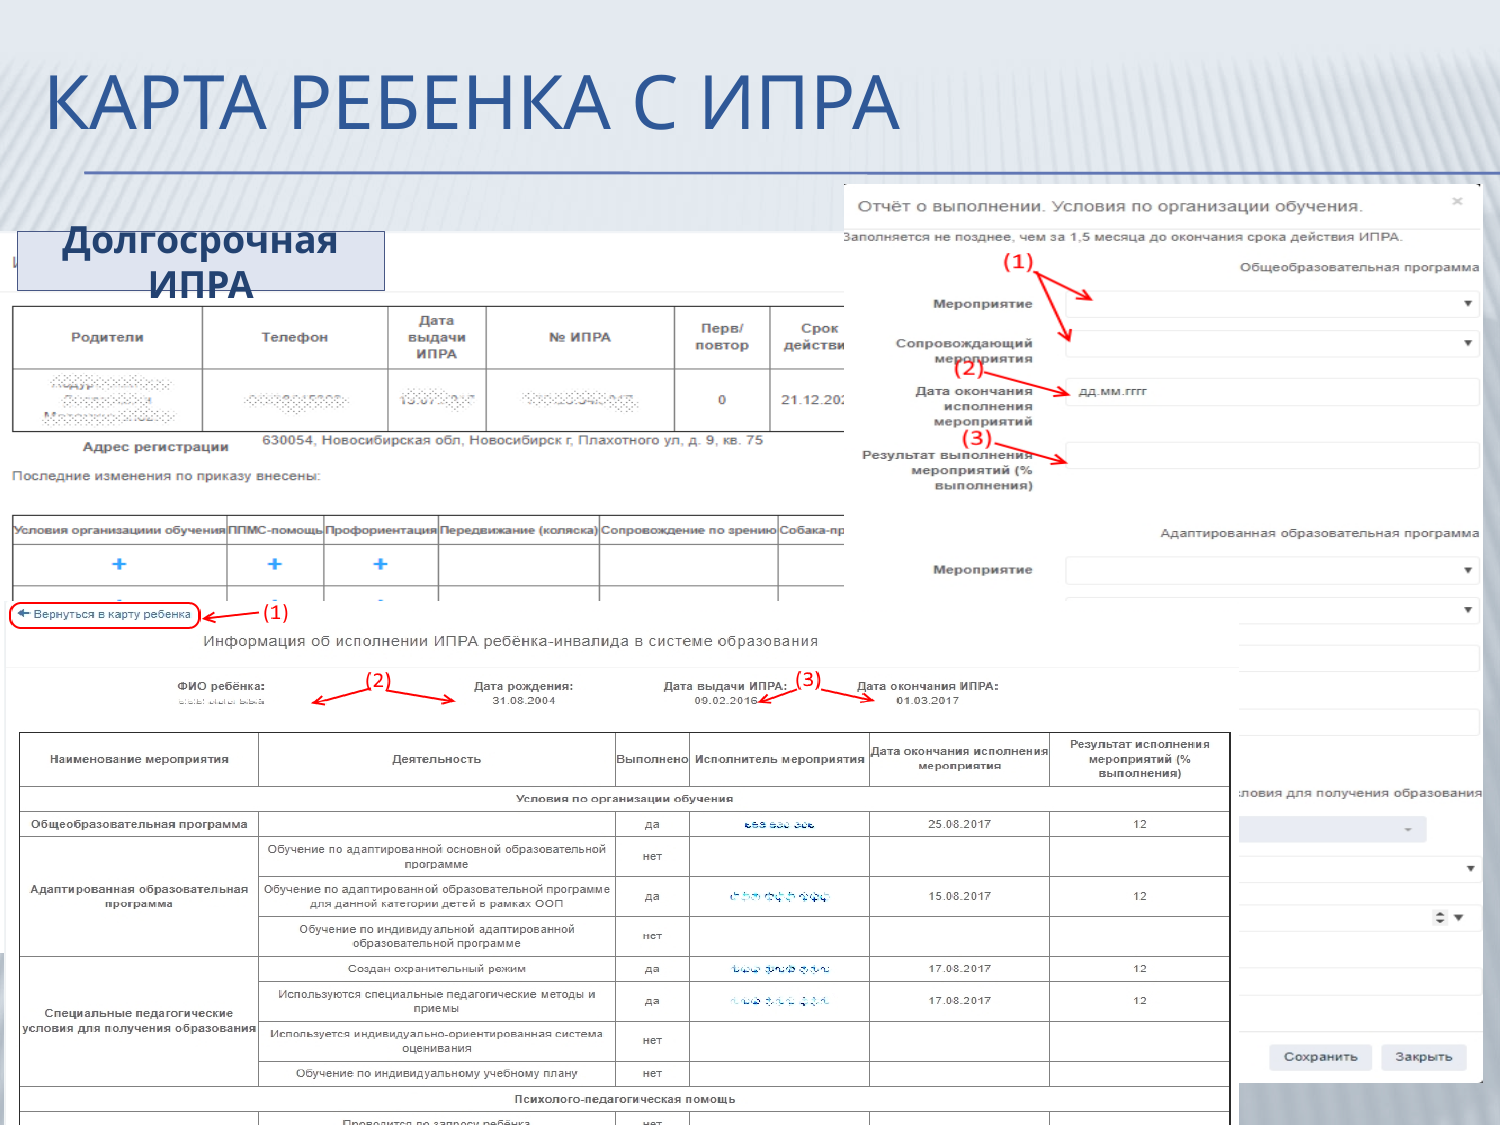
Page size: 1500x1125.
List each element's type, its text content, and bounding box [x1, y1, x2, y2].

title КАРТА РЕБЕНКА с ИПРА [28, 30, 1454, 169]
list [844, 184, 1483, 1083]
picture [0, 231, 1240, 1125]
